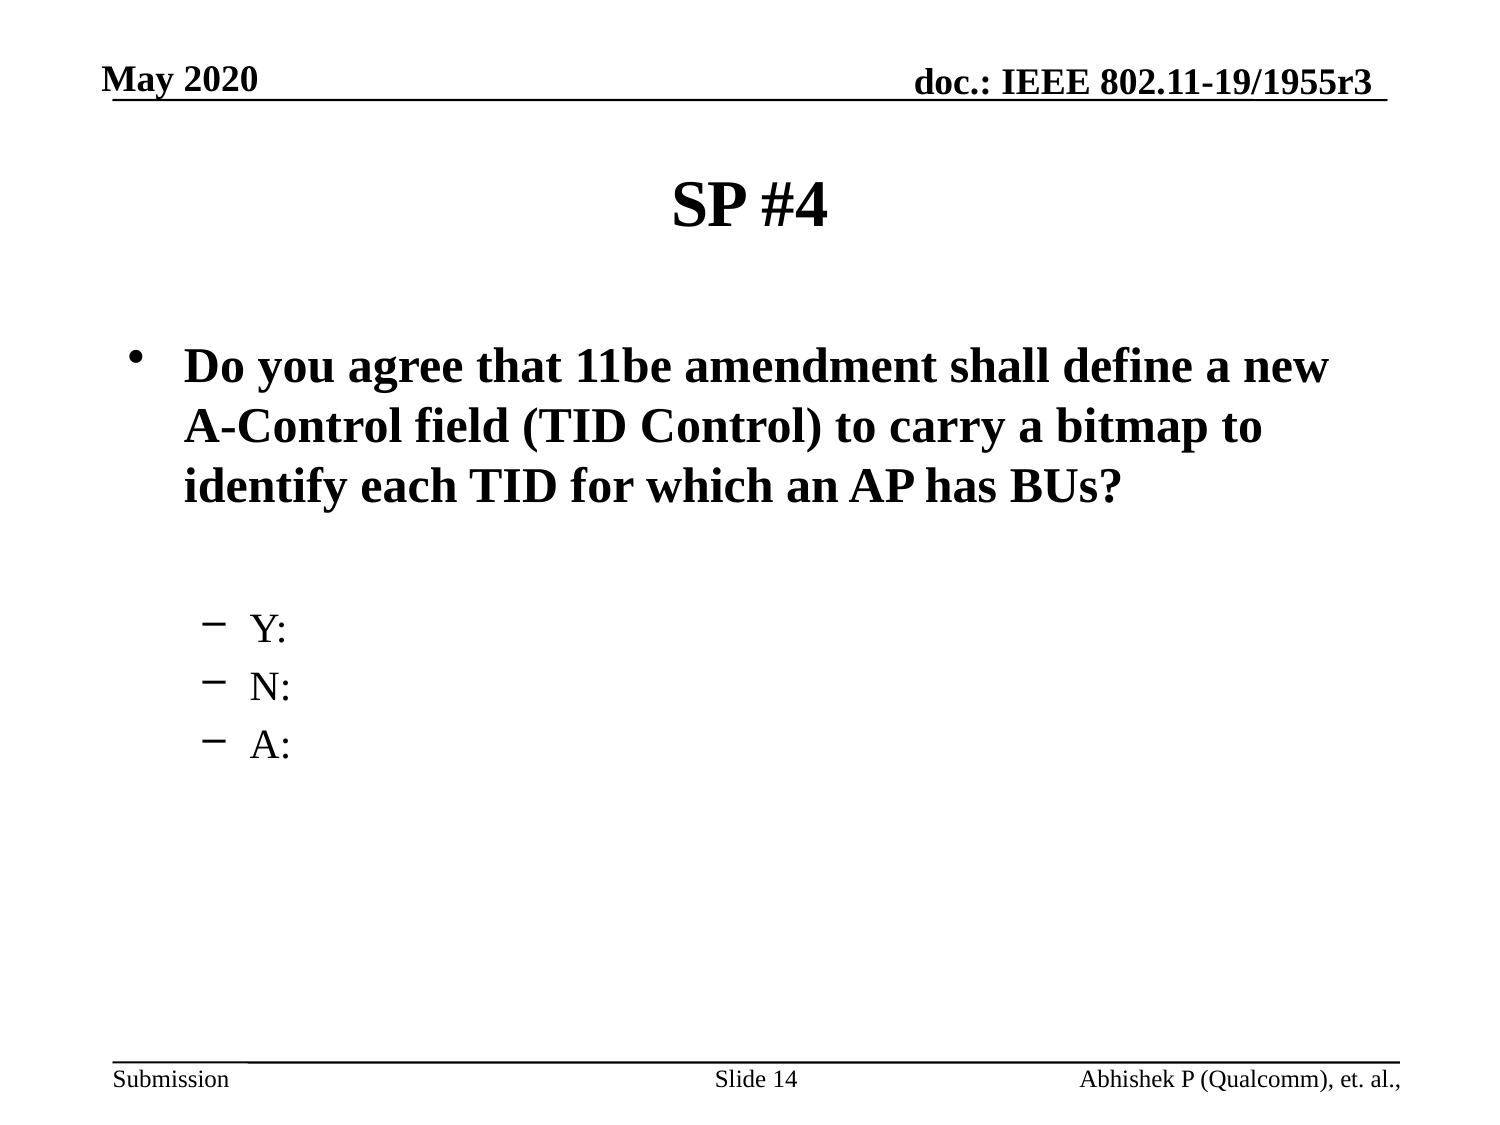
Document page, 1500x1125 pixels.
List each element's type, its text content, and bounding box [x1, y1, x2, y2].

list Do you agree that 11be amendment shall define a new A-Control field (TID Control) to carry a bitmap to identify each TID for which an AP has BUs? Y: N: A: [112, 324, 1402, 1052]
footer Abhishek P (Qualcomm), et. al., [949, 1061, 1402, 1093]
slide_number Slide 14 [712, 1061, 801, 1093]
title SP #4 [112, 112, 1388, 288]
